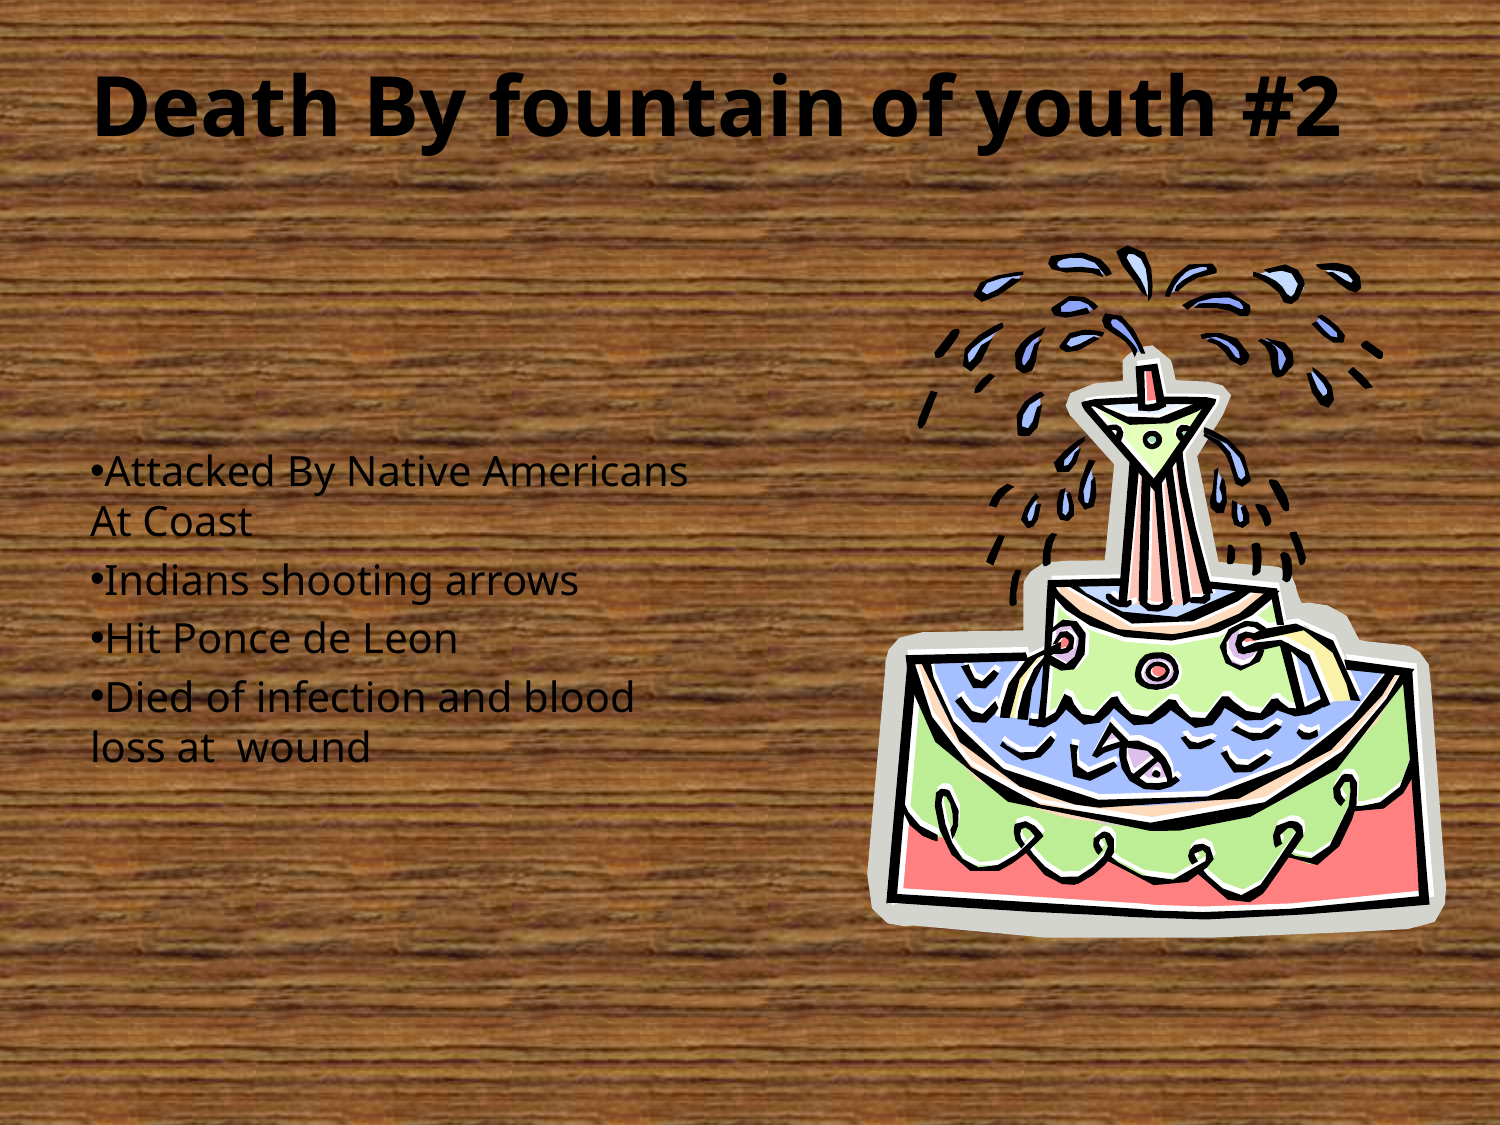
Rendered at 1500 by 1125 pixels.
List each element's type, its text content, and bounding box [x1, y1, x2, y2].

title Death By fountain of youth #2 [75, 50, 1450, 161]
picture [0, 0, 1500, 1125]
list Attacked By Native Americans At Coast Indians shooting arrows Hit Ponce de Leon Died of infection and blood loss at wound [75, 437, 713, 815]
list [862, 237, 1455, 946]
